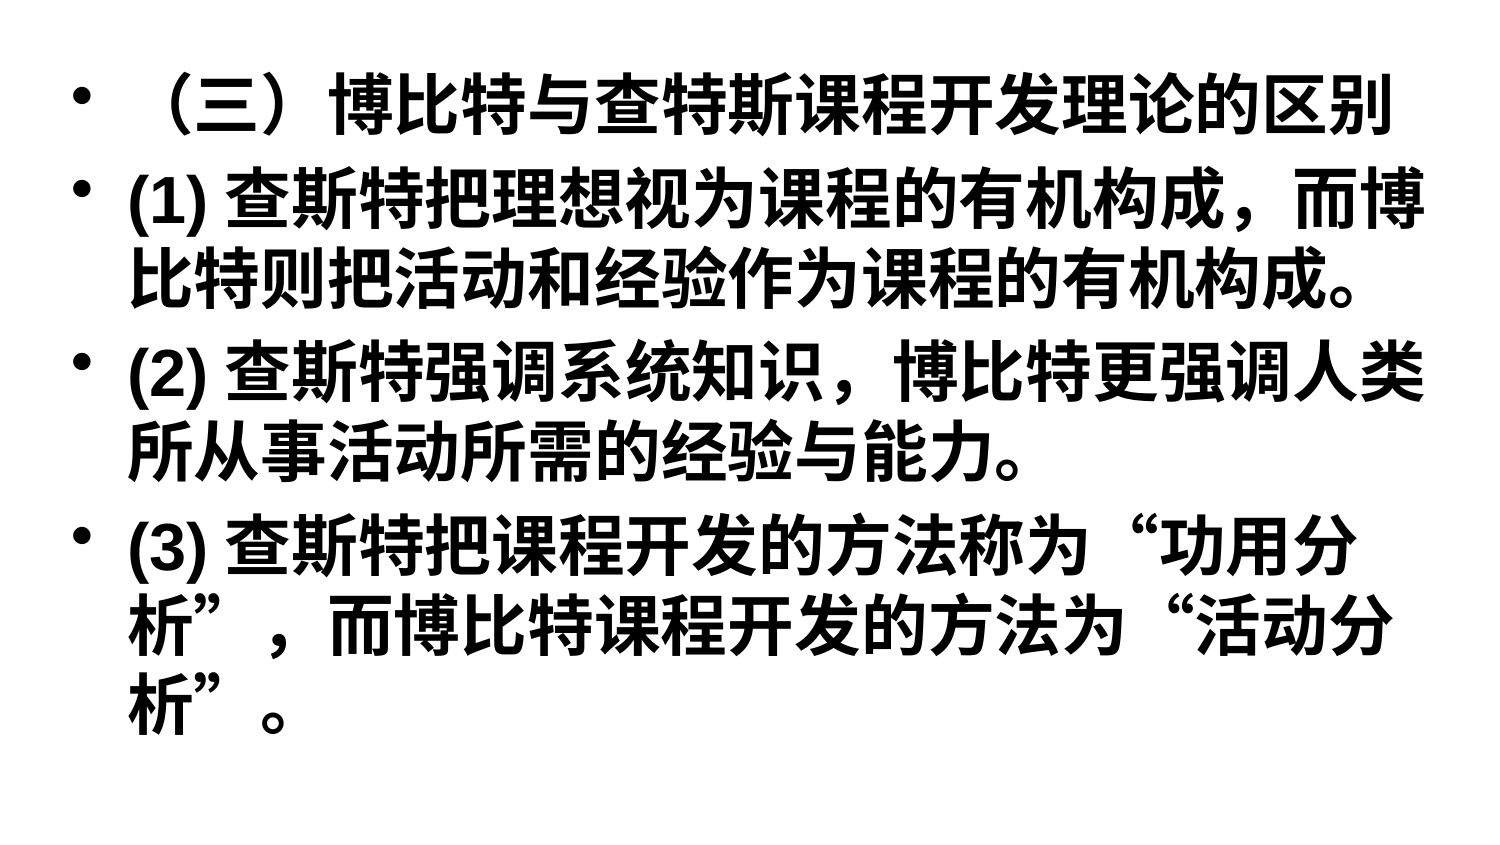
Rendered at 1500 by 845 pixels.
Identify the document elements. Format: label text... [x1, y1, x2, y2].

list （三）博比特与查特斯课程开发理论的区别 (1)查斯特把理想视为课程的有机构成，而博比特则把活动和经验作为课程的有机构成。 (2)查斯特强调系统知识，博比特更强调人类所从事活动所需的经验与能力。 (3)查斯特把课程开发的方法称为“功用分析”，而博比特课程开发的方法为“活动分析”。 [55, 55, 1446, 755]
